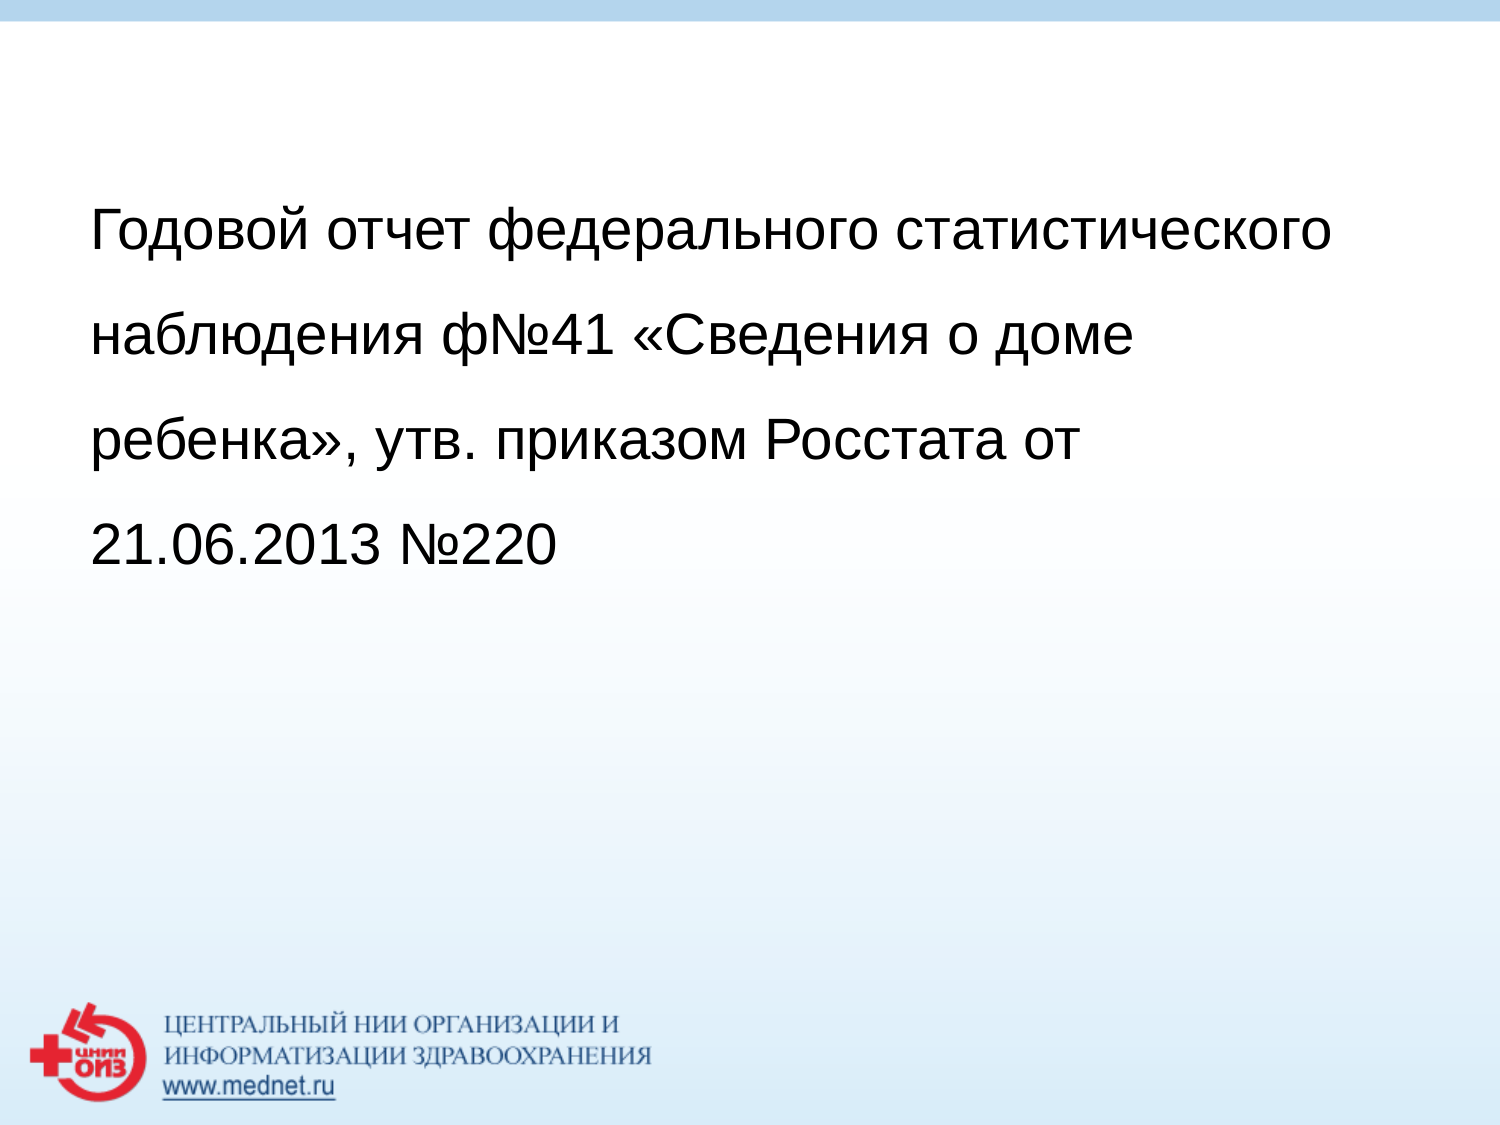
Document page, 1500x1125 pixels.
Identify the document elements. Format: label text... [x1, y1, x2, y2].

list Годовой отчет федерального статистического наблюдения ф№41 «Сведения о доме ребенка», утв. приказом Росстата от 21.06.2013 №220 [75, 149, 1400, 963]
picture [0, 0, 1500, 1125]
